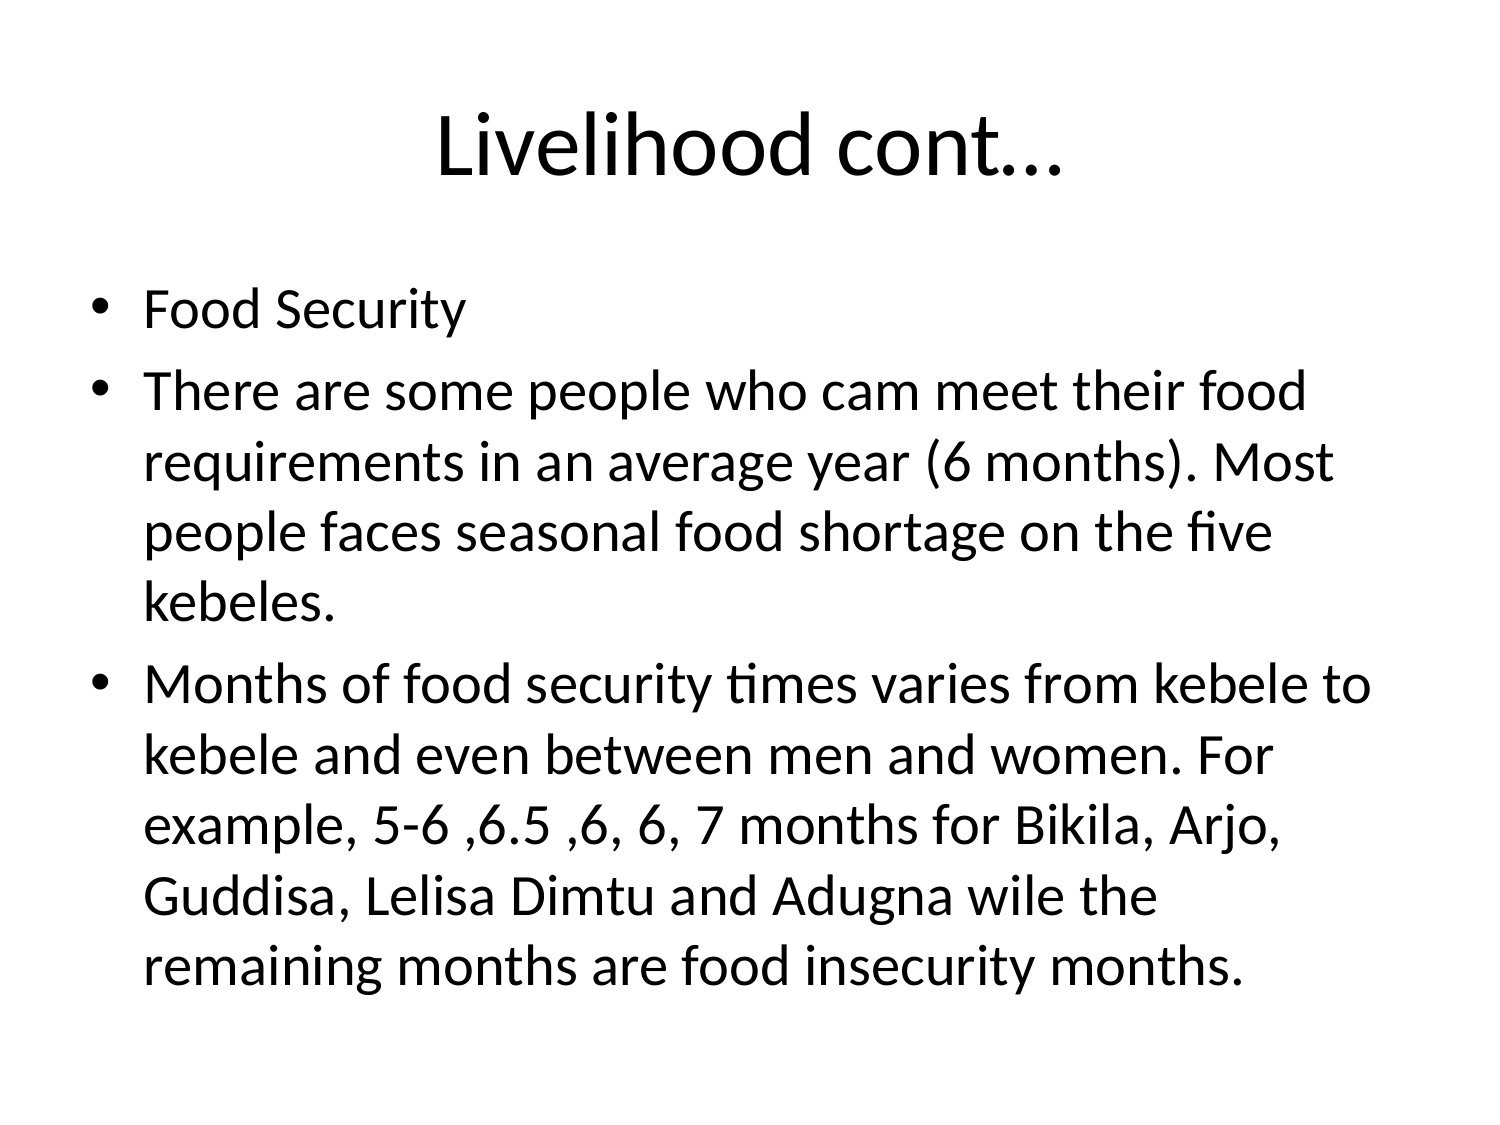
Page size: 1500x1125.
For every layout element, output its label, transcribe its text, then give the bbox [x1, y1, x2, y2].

title Livelihood cont… [75, 45, 1425, 233]
list Food Security There are some people who cam meet their food requirements in an average year (6 months). Most people faces seasonal food shortage on the five kebeles. Months of food security times varies from kebele to kebele and even between men and women. For example, 5-6 ,6.5 ,6, 6, 7 months for Bikila, Arjo, Guddisa, Lelisa Dimtu and Adugna wile the remaining months are food insecurity months. [75, 262, 1425, 1005]
